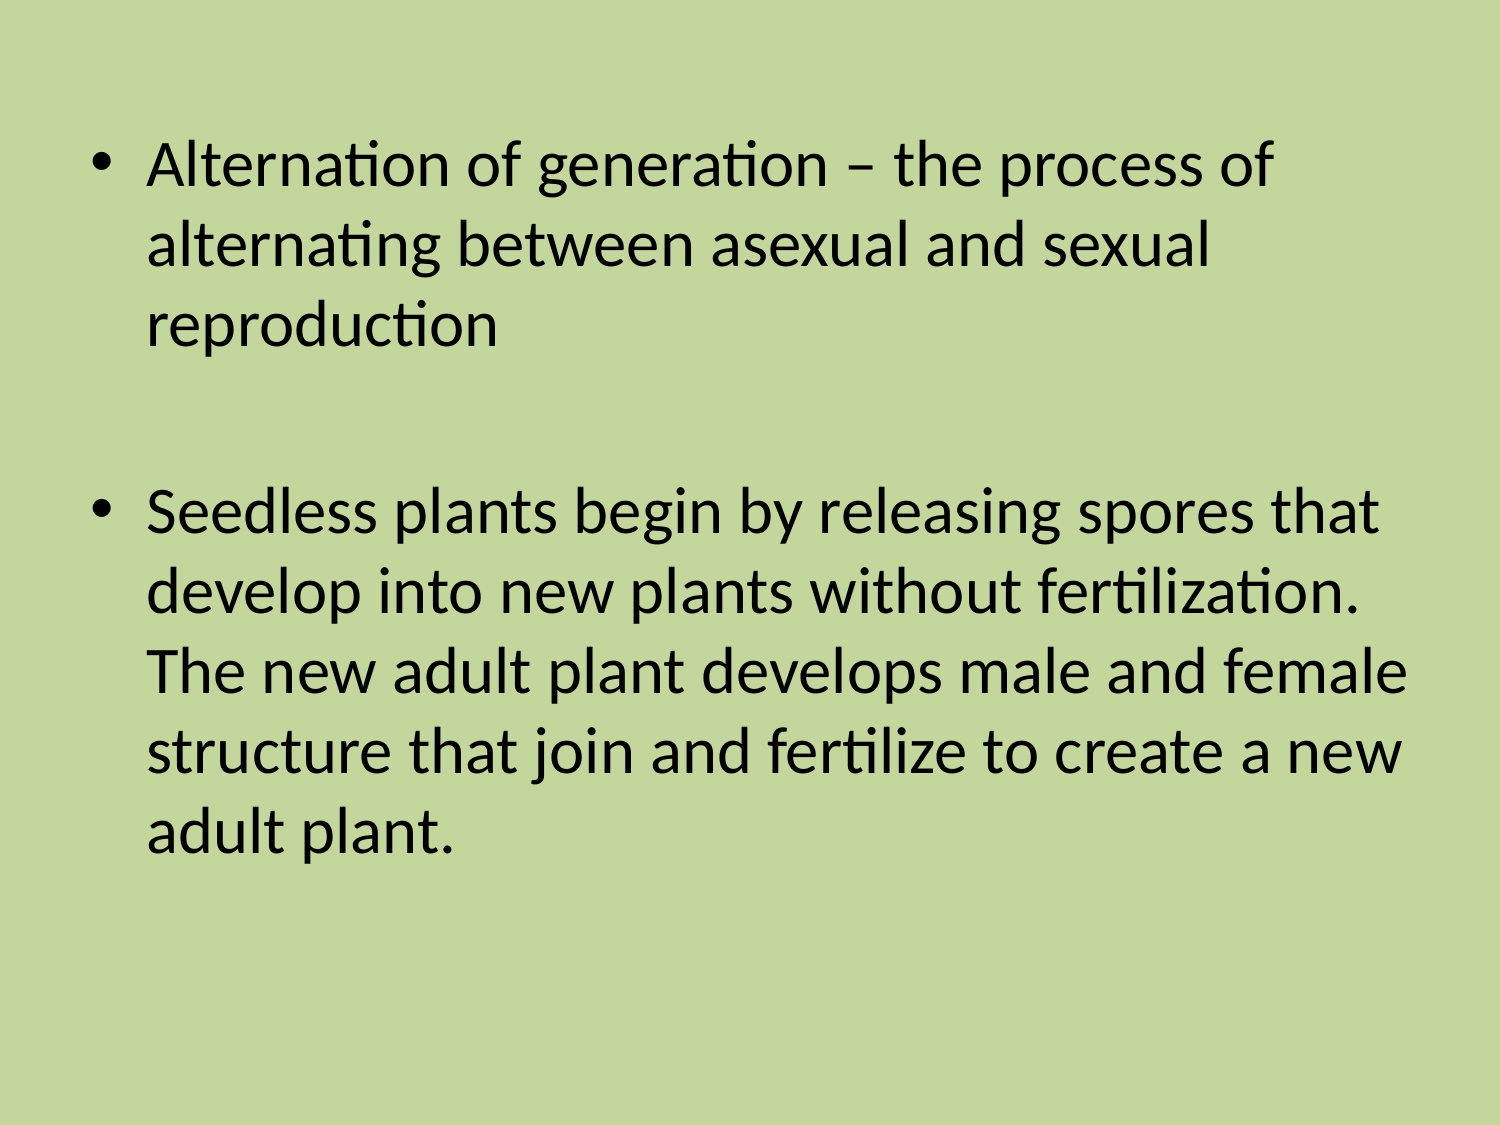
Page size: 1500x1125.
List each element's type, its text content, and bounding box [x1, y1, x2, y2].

list Alternation of generation – the process of alternating between asexual and sexual reproduction Seedless plants begin by releasing spores that develop into new plants without fertilization. The new adult plant develops male and female structure that join and fertilize to create a new adult plant. [75, 112, 1425, 913]
